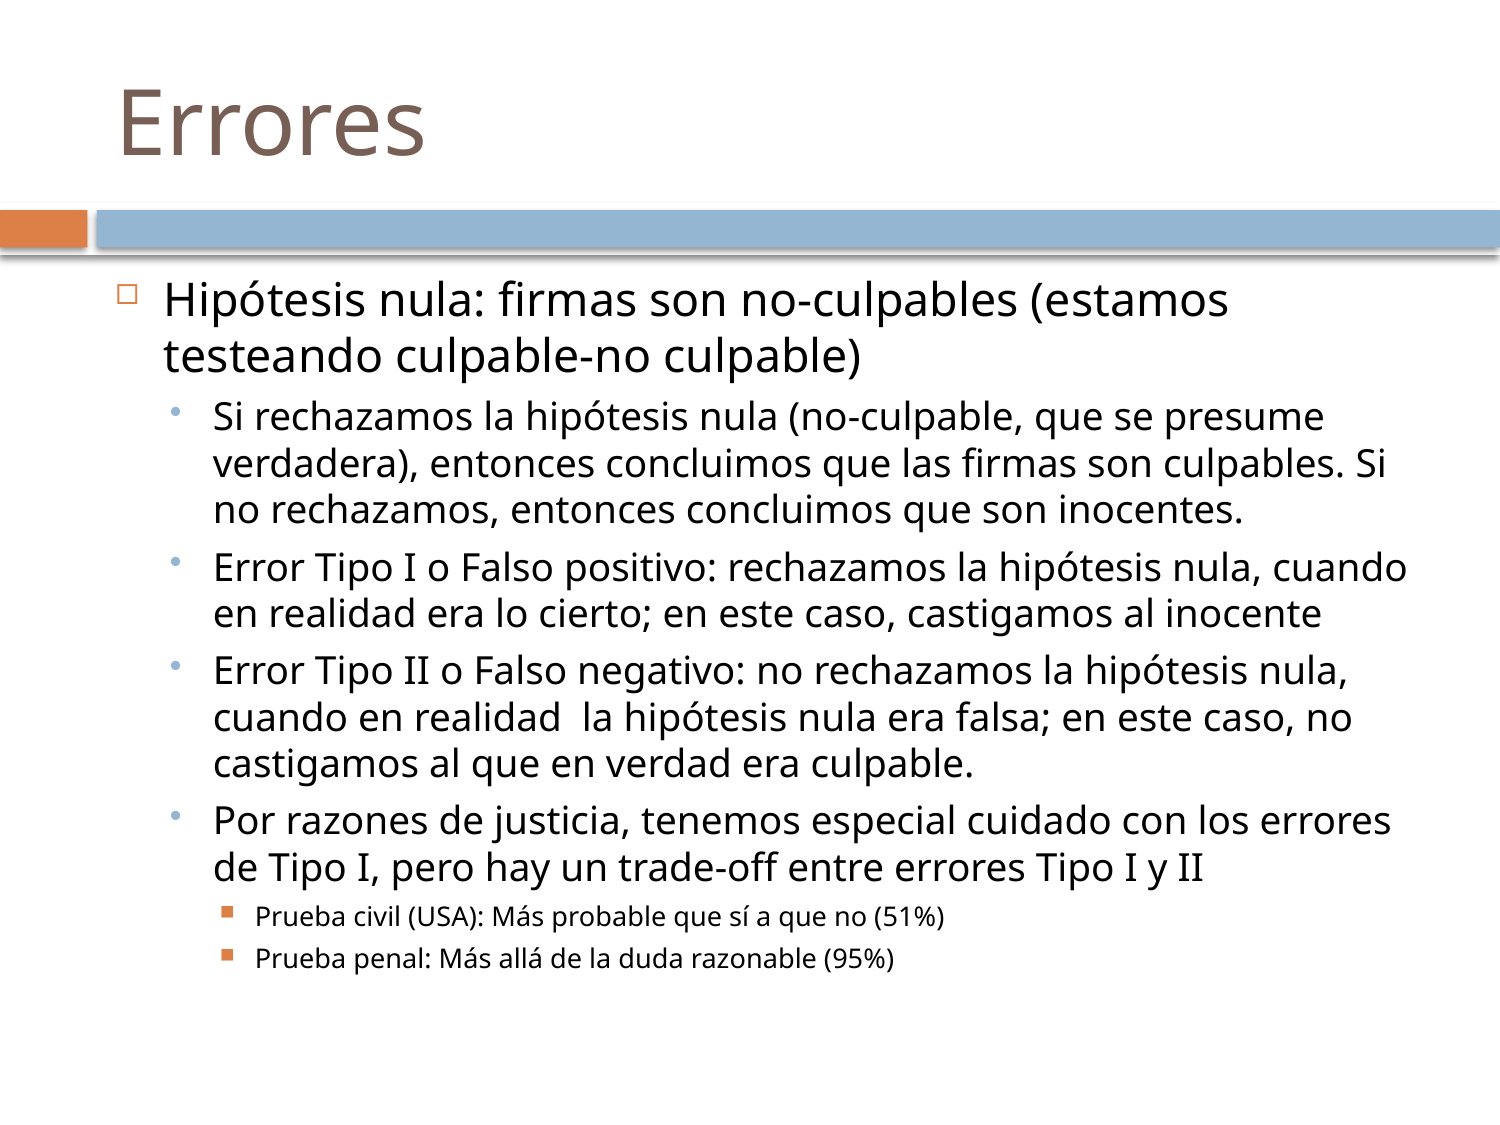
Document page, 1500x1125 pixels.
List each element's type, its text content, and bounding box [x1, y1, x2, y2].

title Errores [100, 37, 1438, 200]
list Hipótesis nula: firmas son no-culpables (estamos testeando culpable-no culpable) Si rechazamos la hipótesis nula (no-culpable, que se presume verdadera), entonces concluimos que las firmas son culpables. Si no rechazamos, entonces concluimos que son inocentes. Error Tipo I o Falso positivo: rechazamos la hipótesis nula, cuando en realidad era lo cierto; en este caso, castigamos al inocente Error Tipo II o Falso negativo: no rechazamos la hipótesis nula, cuando en realidad la hipótesis nula era falsa; en este caso, no castigamos al que en verdad era culpable. Por razones de justicia, tenemos especial cuidado con los errores de Tipo I, pero hay un trade-off entre errores Tipo I y II Prueba civil (USA): Más probable que sí a que no (51%) Prueba penal: Más allá de la duda razonable (95%) [100, 262, 1438, 1000]
